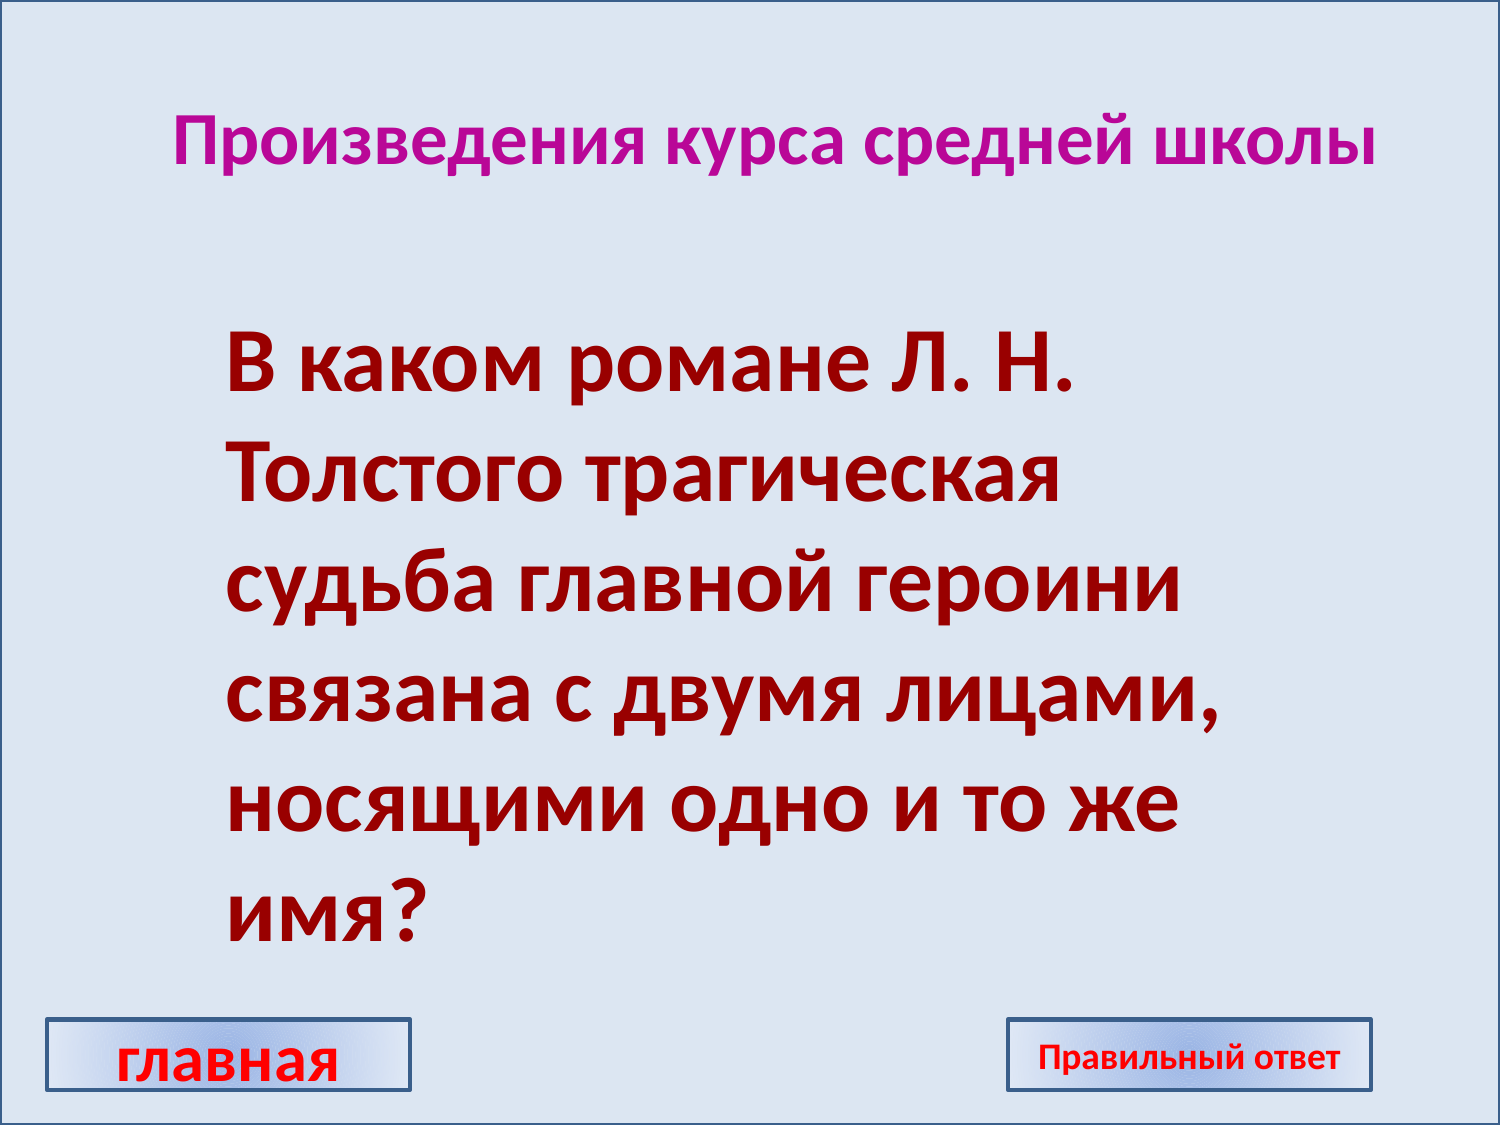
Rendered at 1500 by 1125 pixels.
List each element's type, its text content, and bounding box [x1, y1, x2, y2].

text_box главная [45, 1017, 412, 1092]
text_box Правильный ответ [1006, 1017, 1373, 1092]
text_box В каком романе Л. Н. Толстого трагическая судьба главной героини связана с двумя лицами, носящими одно и то же имя? [210, 292, 1336, 1013]
text_box Произведения курса средней школы [157, 81, 1395, 187]
text_box [0, 0, 1500, 1125]
